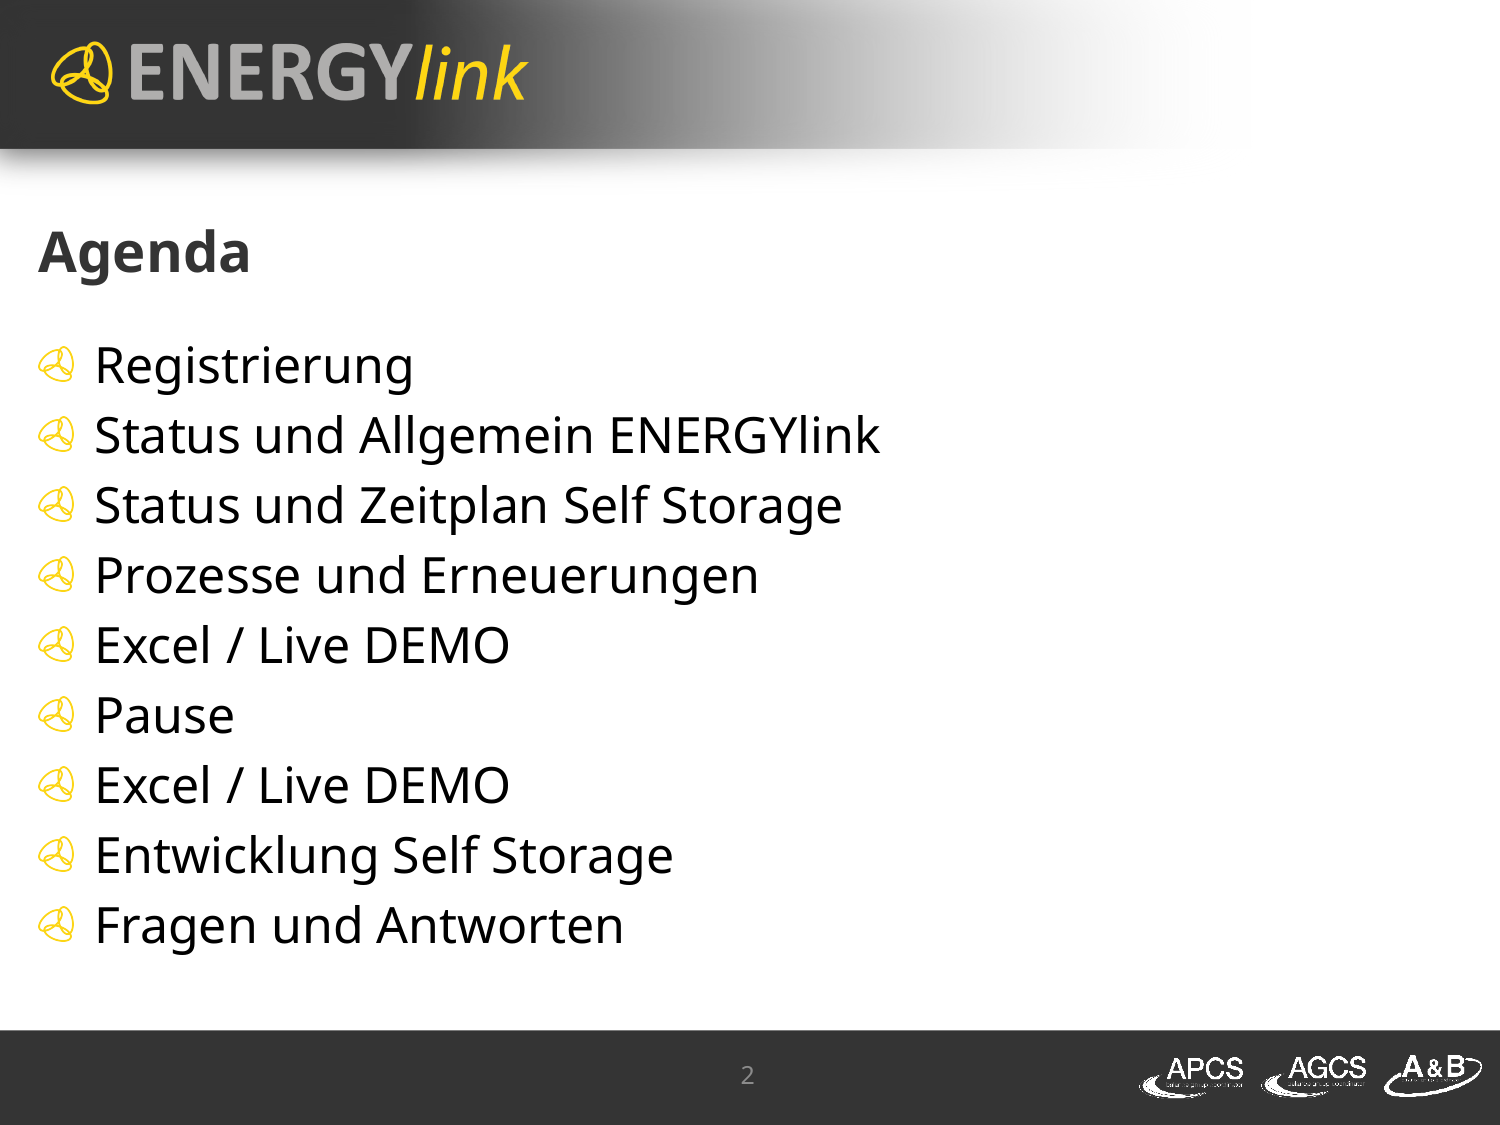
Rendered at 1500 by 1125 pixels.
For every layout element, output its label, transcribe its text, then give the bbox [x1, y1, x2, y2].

title Agenda [23, 184, 1468, 316]
picture [38, 836, 74, 872]
picture [38, 556, 74, 592]
picture [1139, 1057, 1243, 1099]
picture [1384, 1055, 1482, 1097]
list Registrierung Status und Allgemein ENERGYlink Status und Zeitplan Self Storage Prozesse und Erneuerungen Excel / Live DEMO Pause Excel / Live DEMO Entwicklung Self Storage Fragen und Antworten [23, 326, 1468, 1005]
picture [38, 906, 74, 942]
picture [1261, 1056, 1366, 1098]
picture [38, 696, 74, 732]
picture [38, 626, 74, 662]
picture [38, 346, 74, 382]
slide_number 2 [572, 1046, 923, 1107]
picture [0, 0, 1329, 231]
picture [38, 766, 74, 802]
picture [38, 486, 74, 522]
picture [38, 416, 74, 452]
